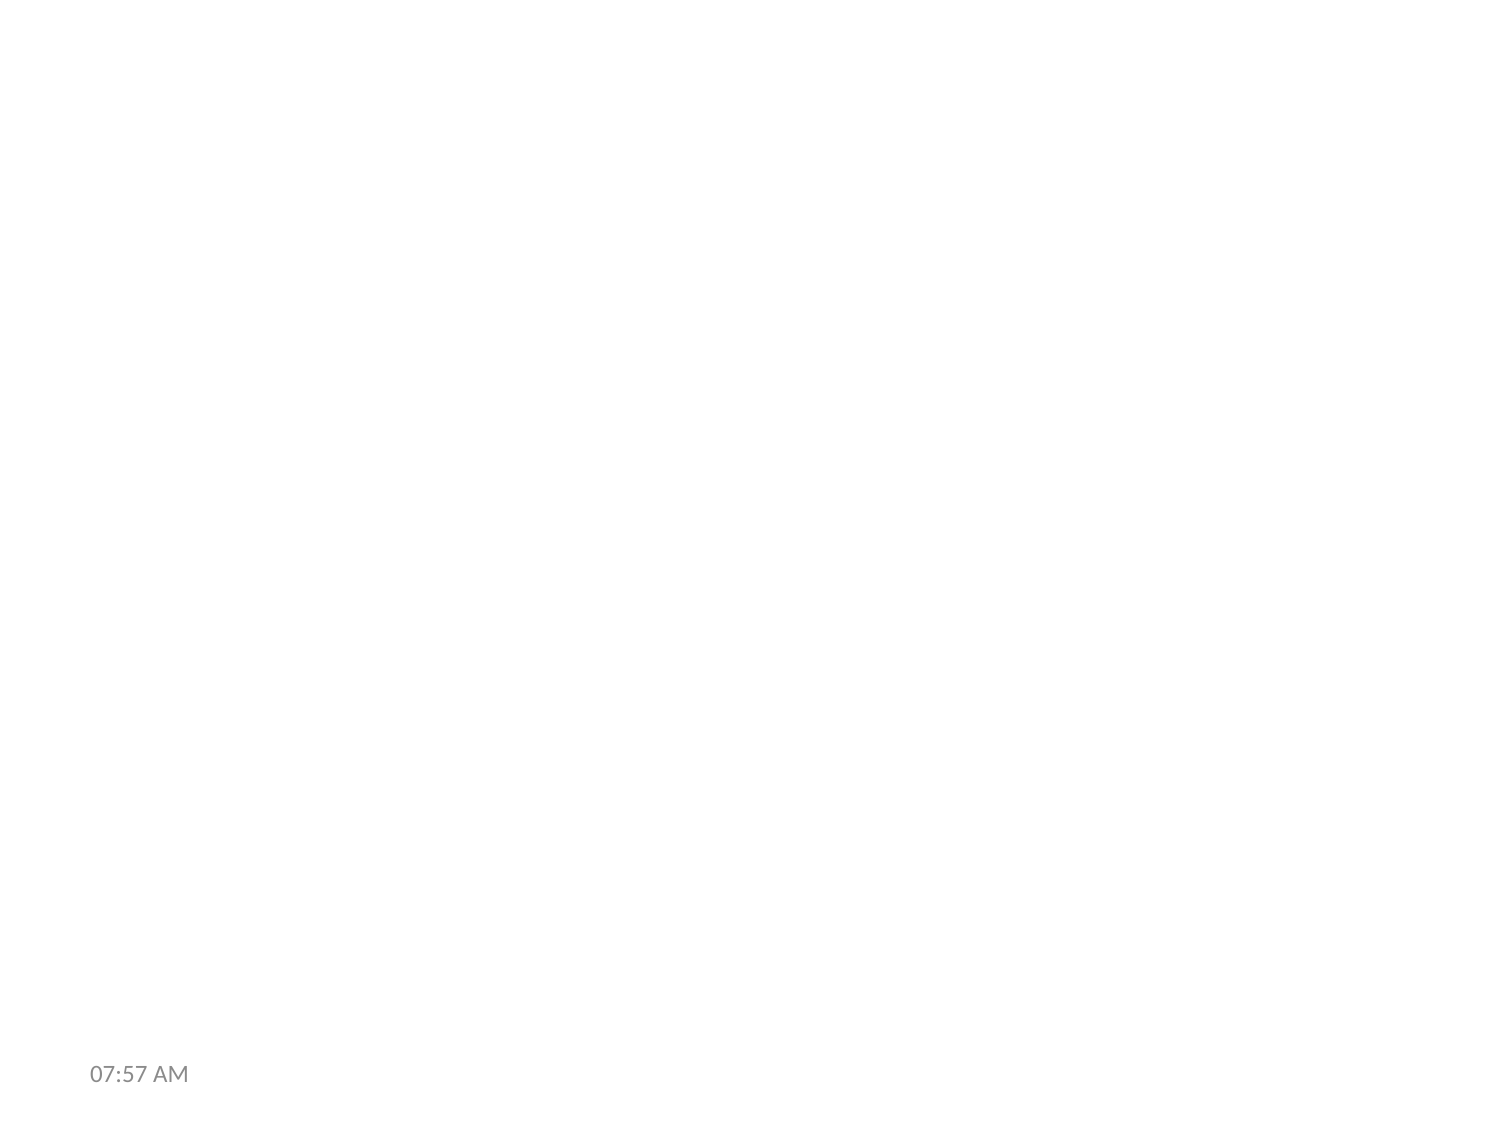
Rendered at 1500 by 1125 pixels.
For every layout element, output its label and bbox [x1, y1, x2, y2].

slide_number [75, 1042, 425, 1103]
